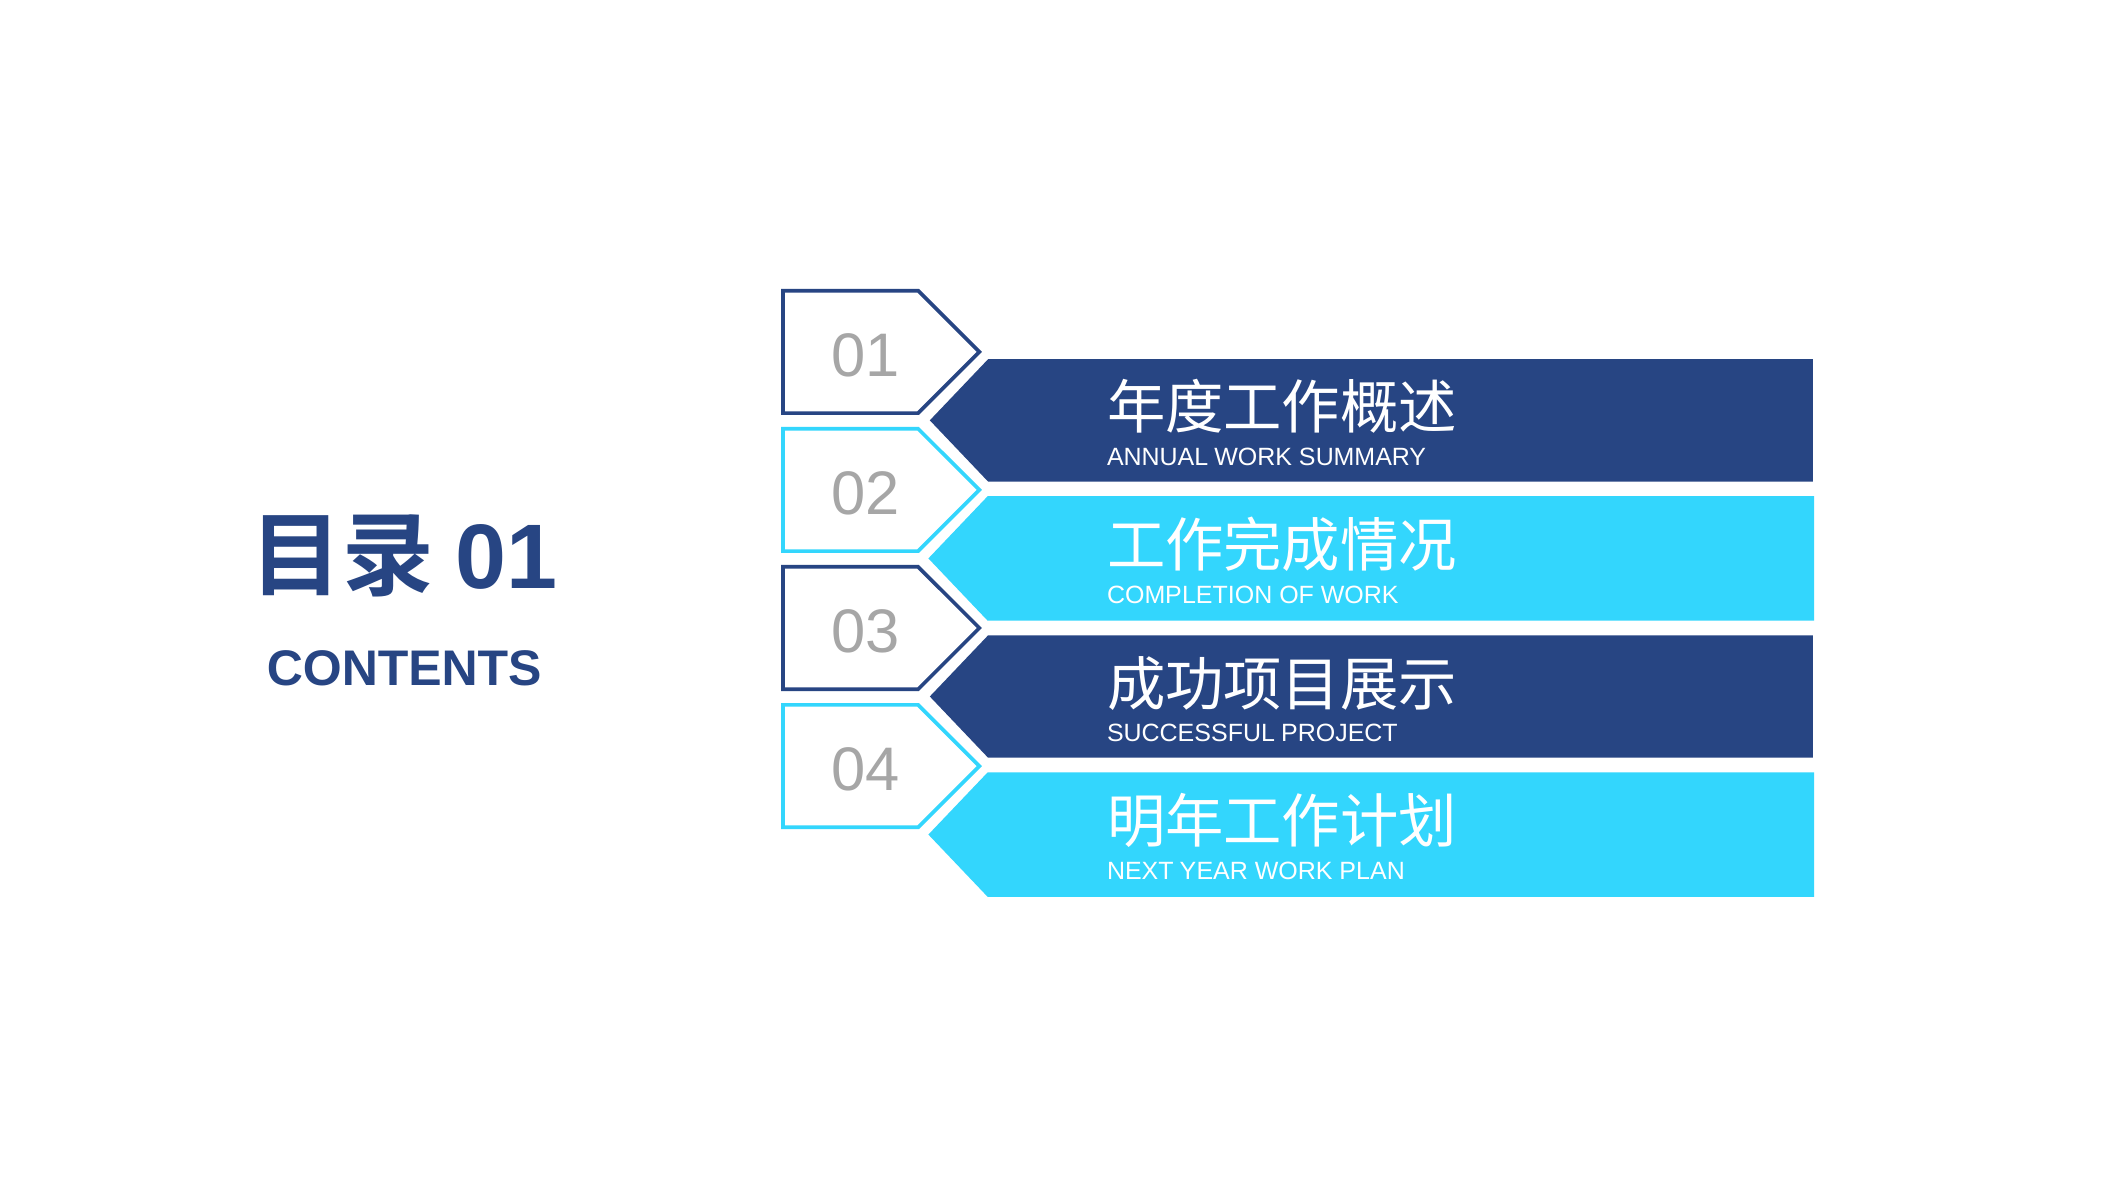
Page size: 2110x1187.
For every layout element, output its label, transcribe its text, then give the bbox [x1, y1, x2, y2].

text_box 03 [781, 565, 981, 691]
text_box 04 [781, 703, 981, 829]
text_box 工作完成情况 COMPLETION OF WORK [928, 496, 1815, 621]
text_box 01 [781, 289, 981, 415]
text_box 成功项目展示 SUCCESSFUL PROJECT [928, 634, 1815, 759]
text_box 明年工作计划 NEXT YEAR WORK PLAN [928, 772, 1815, 897]
text_box 02 [781, 427, 981, 553]
text_box 年度工作概述 ANNUAL WORK SUMMARY [928, 358, 1815, 483]
text_box CONTENTS [227, 635, 581, 696]
text_box 目录01 [239, 496, 569, 608]
